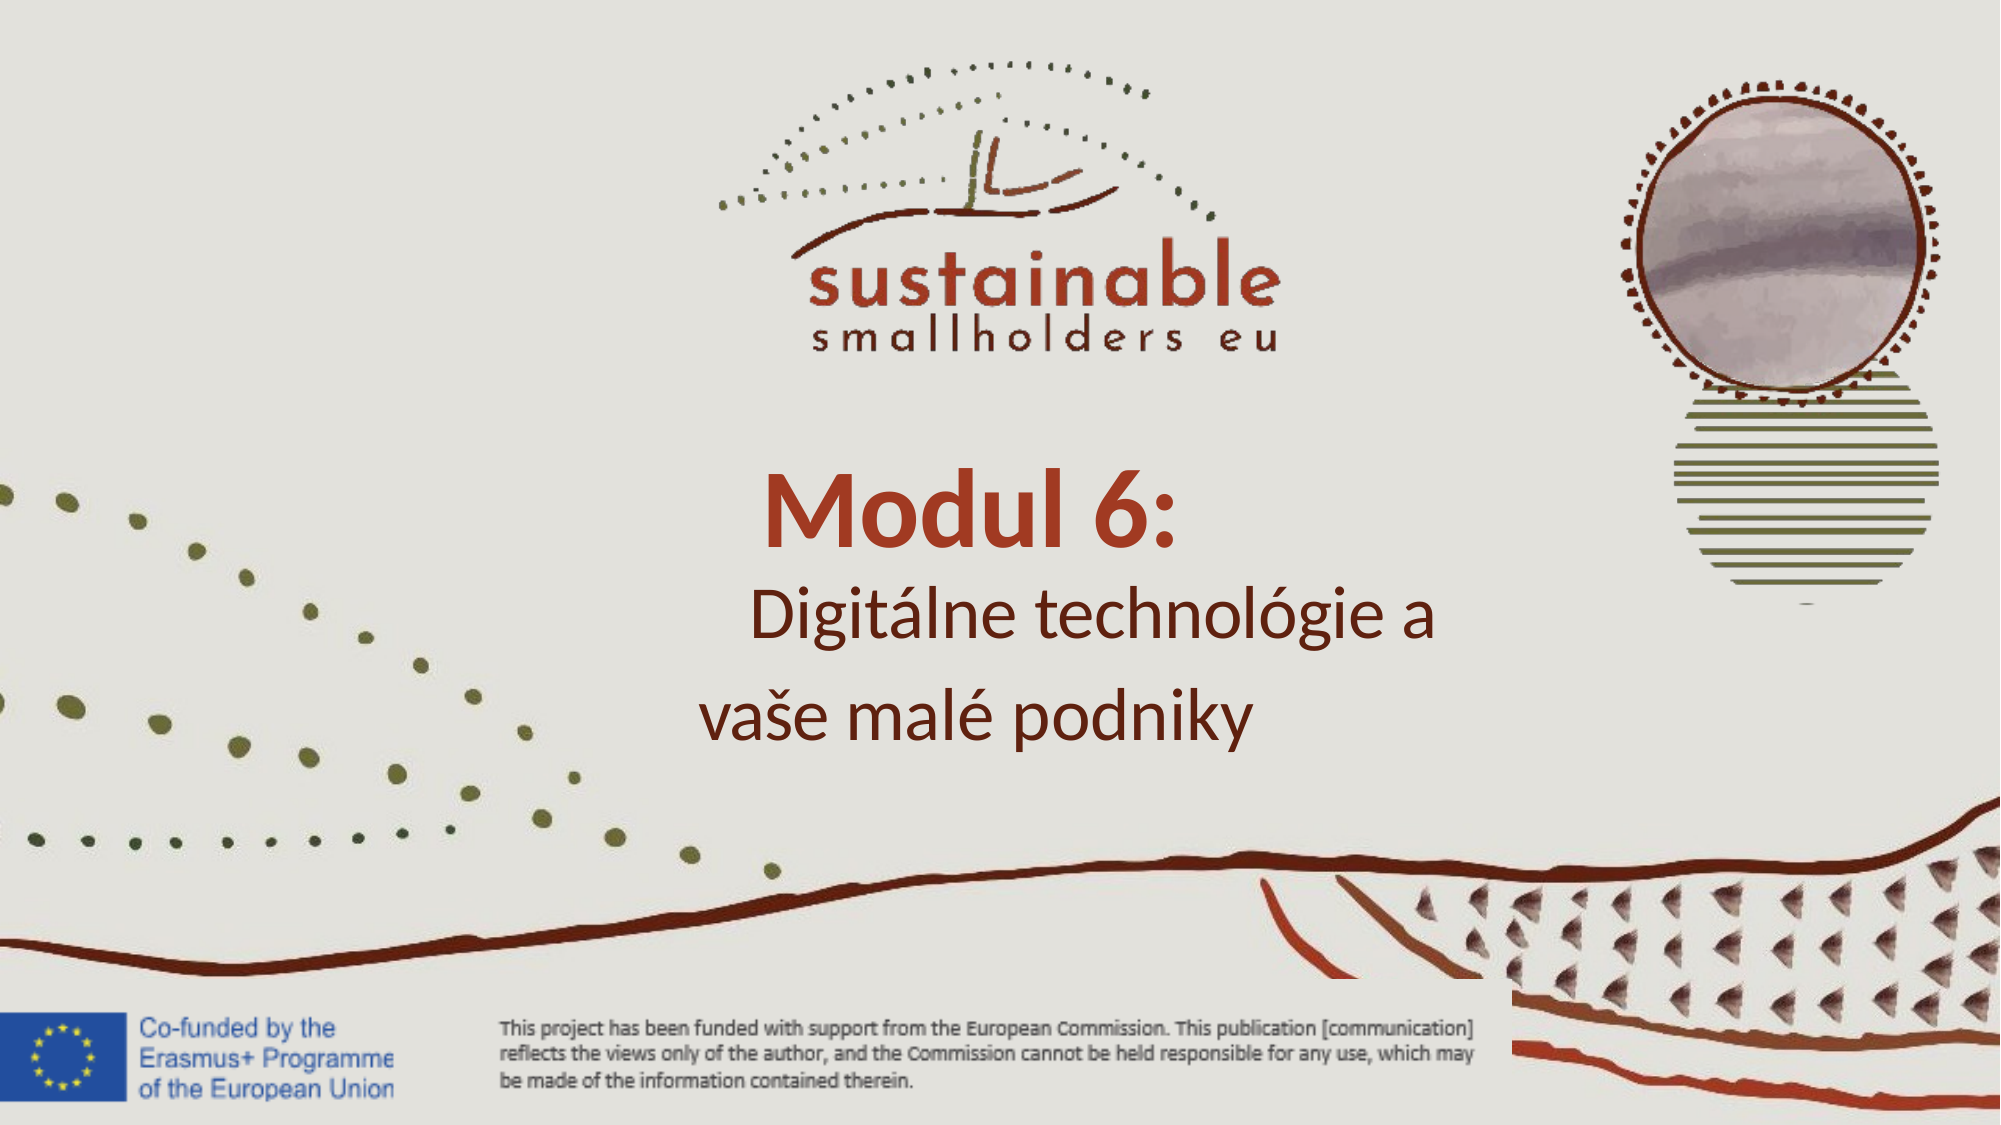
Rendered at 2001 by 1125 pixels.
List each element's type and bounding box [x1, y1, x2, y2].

picture [0, 978, 1513, 1125]
text_box [0, 0, 2000, 1125]
